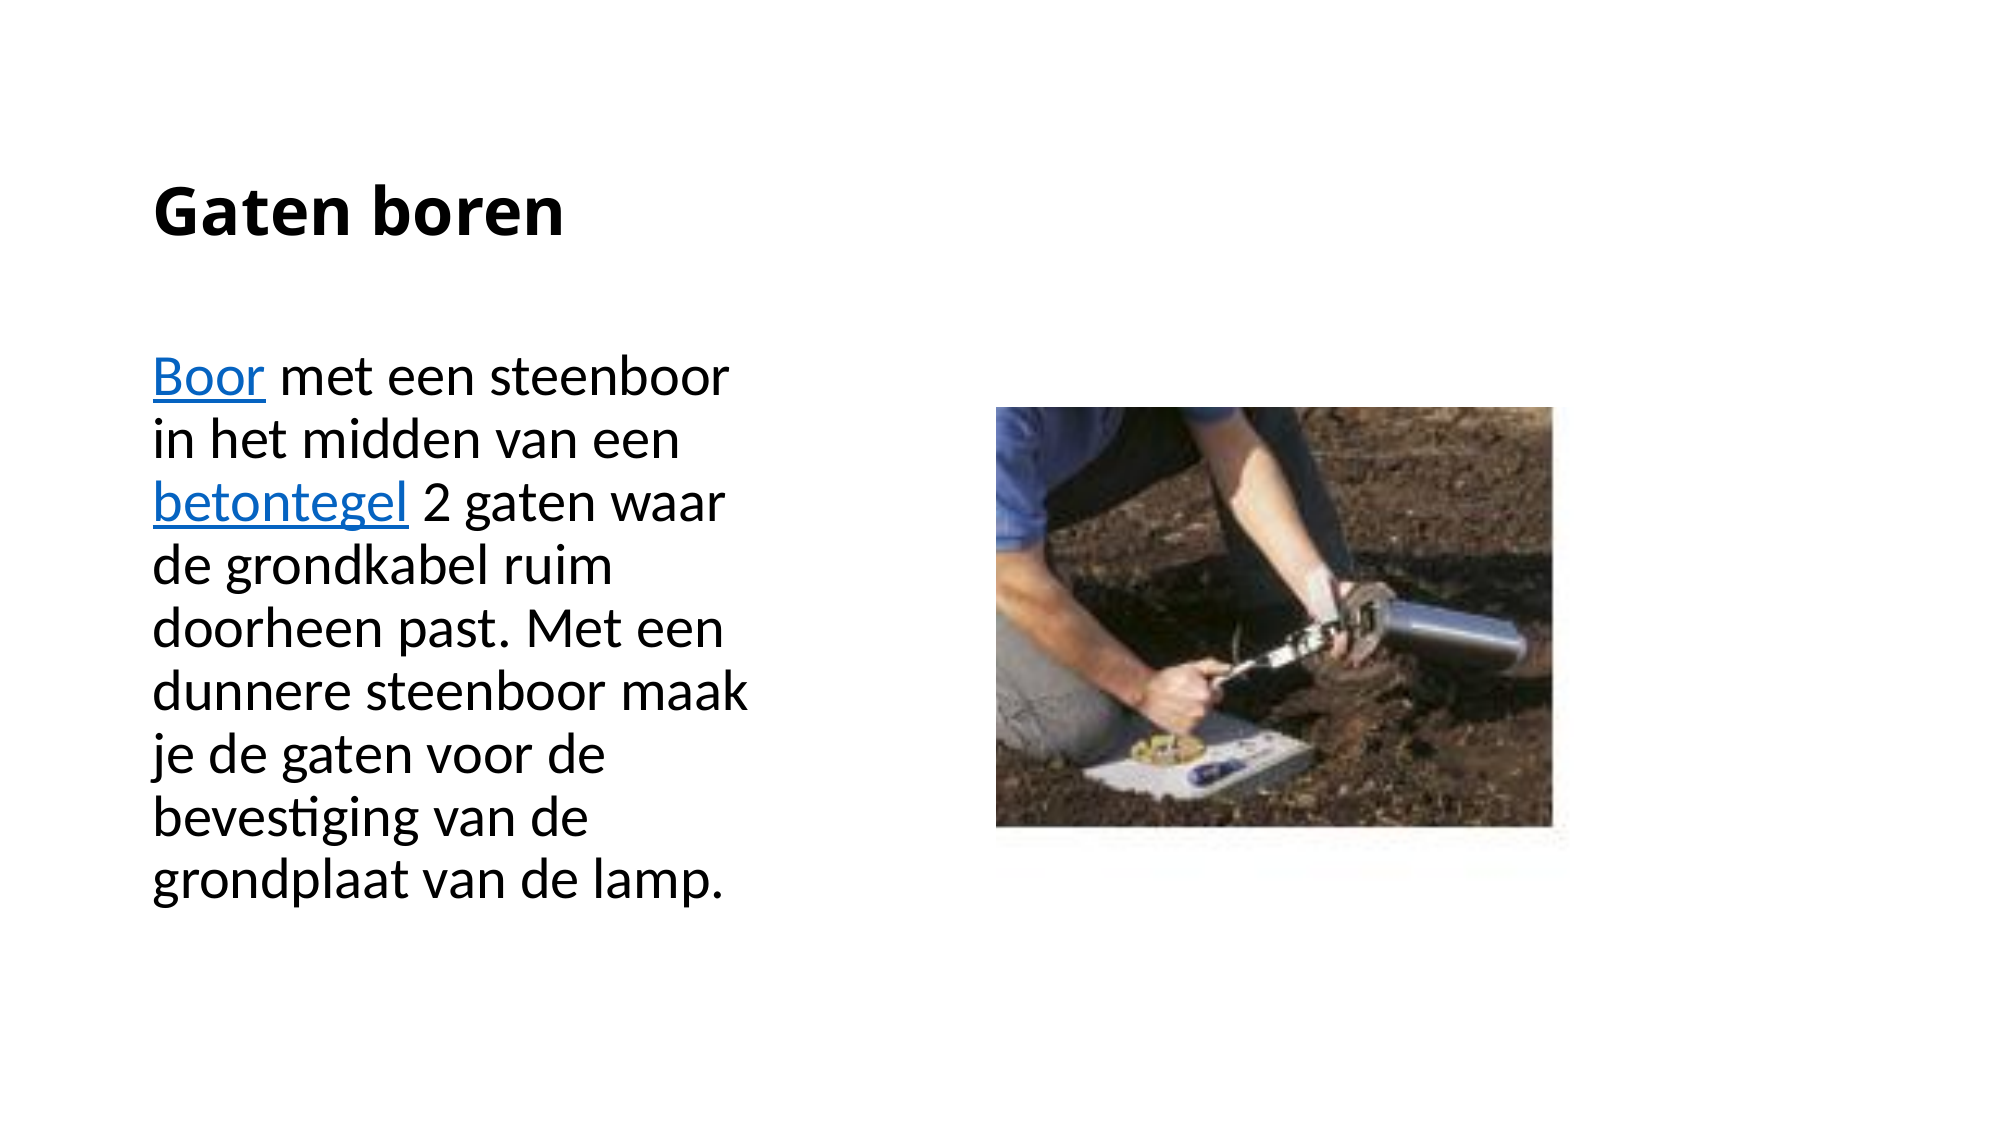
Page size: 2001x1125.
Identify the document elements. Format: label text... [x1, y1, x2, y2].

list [996, 407, 1945, 936]
list Boor met een steenboor in het midden van een betontegel 2 gaten waar de grondkabel ruim doorheen past. Met een dunnere steenboor maak je de gaten voor de bevestiging van de grondplaat van de lamp. [137, 337, 783, 963]
title Gaten boren [137, 75, 783, 337]
